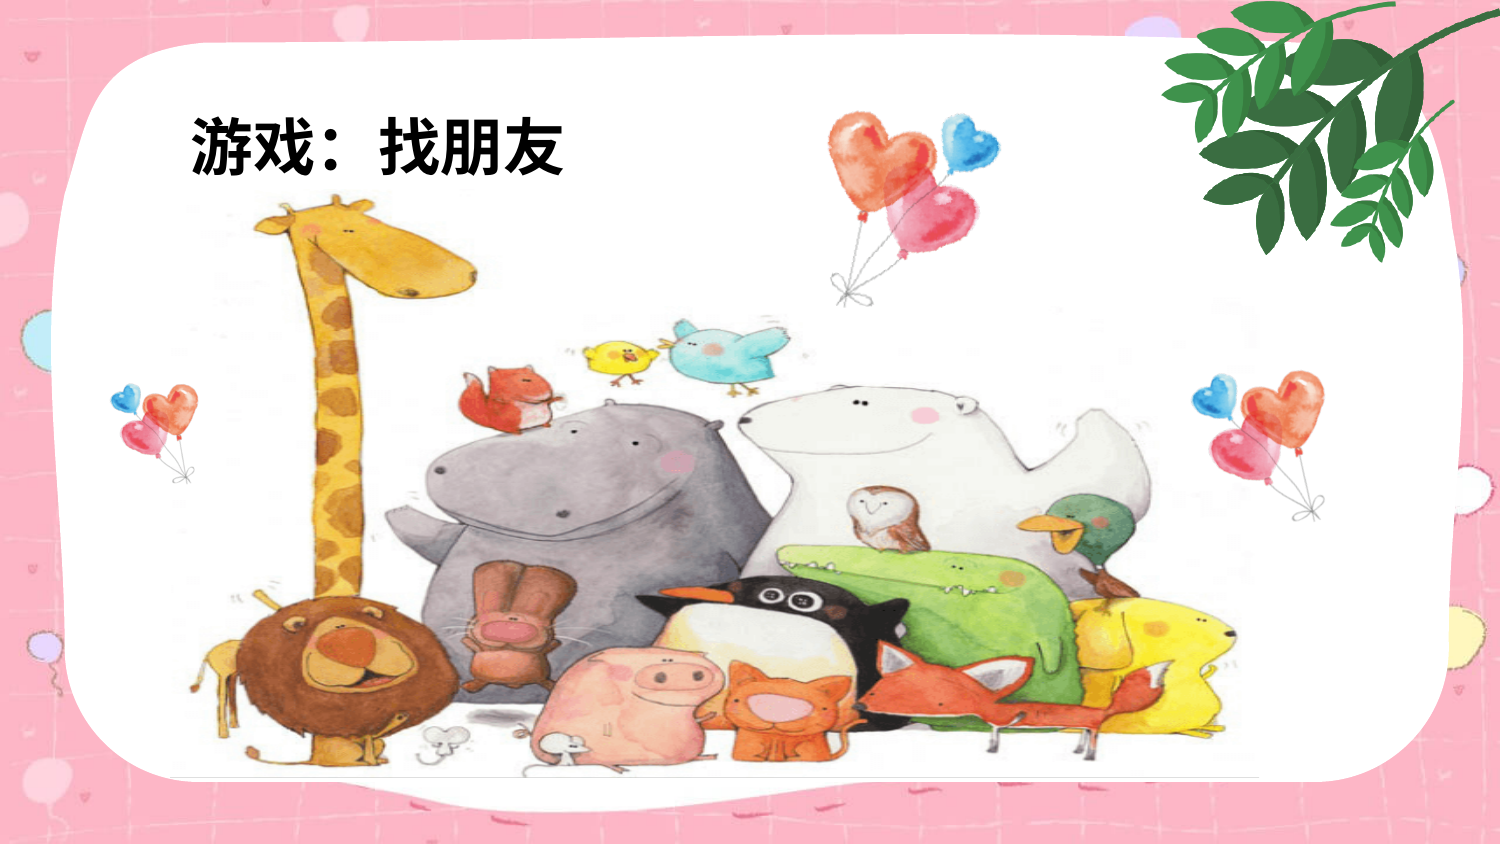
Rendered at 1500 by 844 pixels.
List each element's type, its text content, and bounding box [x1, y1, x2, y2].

text_box 游戏：找朋友 [179, 102, 651, 189]
picture [0, 0, 1500, 844]
